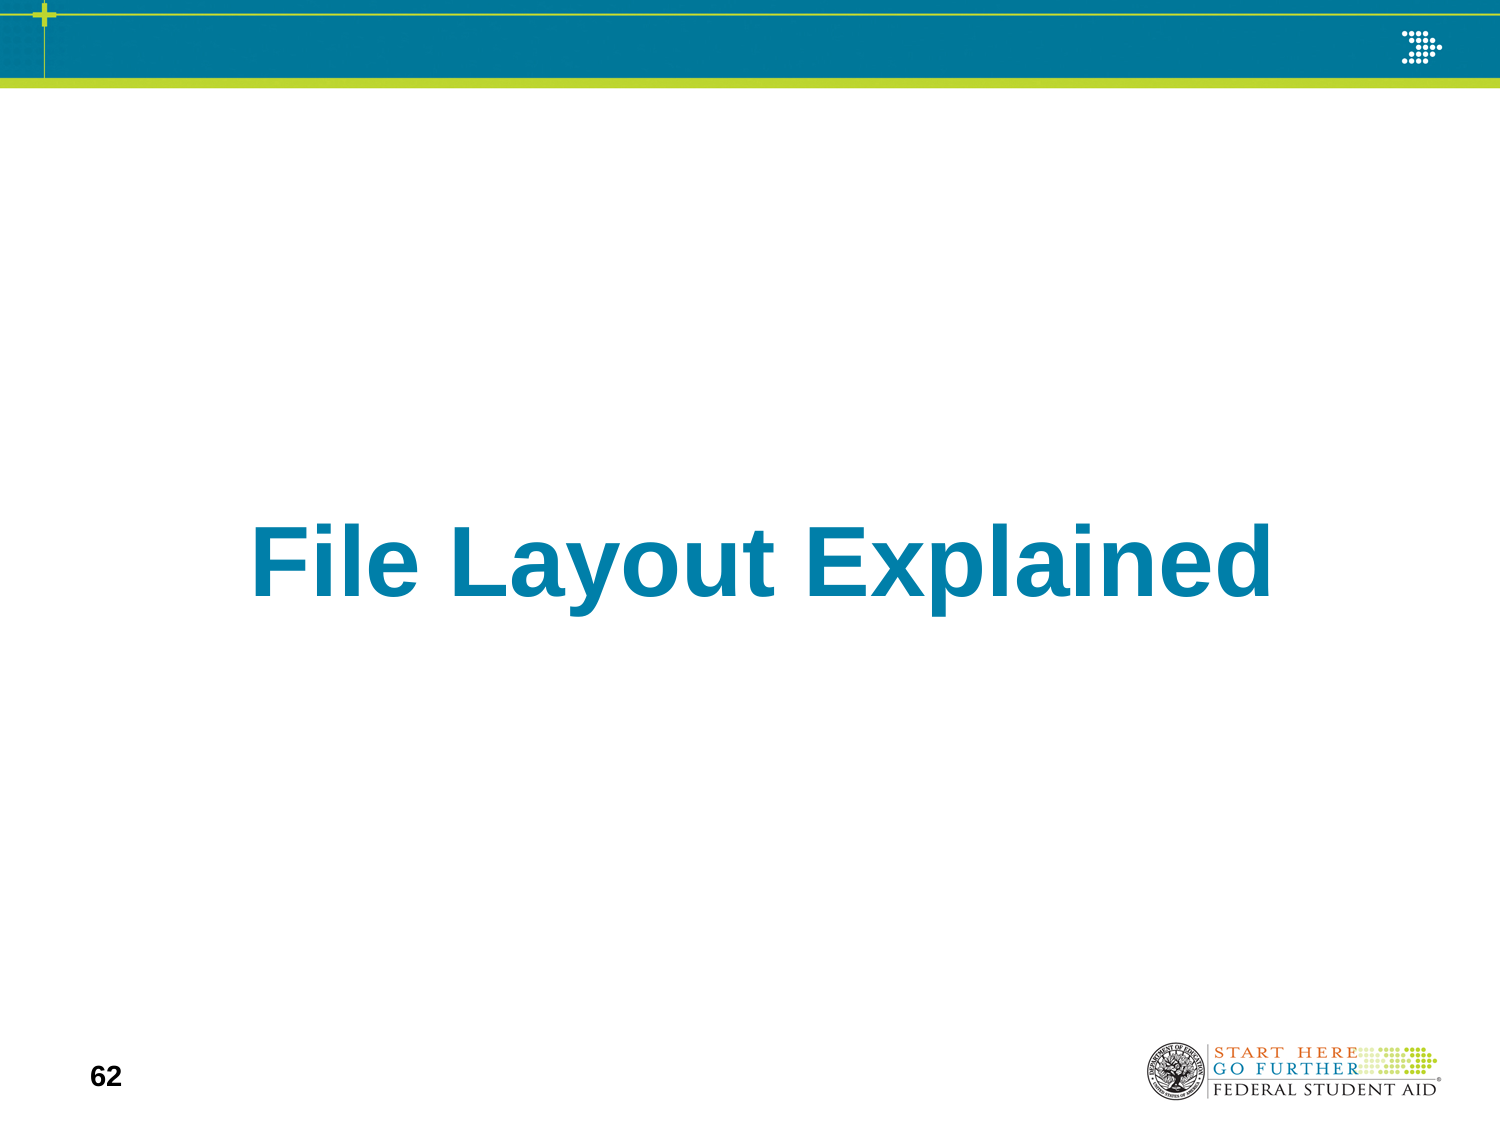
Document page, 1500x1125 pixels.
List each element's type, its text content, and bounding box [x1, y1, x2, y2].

title File Layout Explained [87, 462, 1438, 651]
picture [0, 78, 1500, 1125]
picture [1424, 32, 1428, 42]
slide_number 62 [74, 1049, 388, 1125]
picture [0, 3, 1500, 26]
